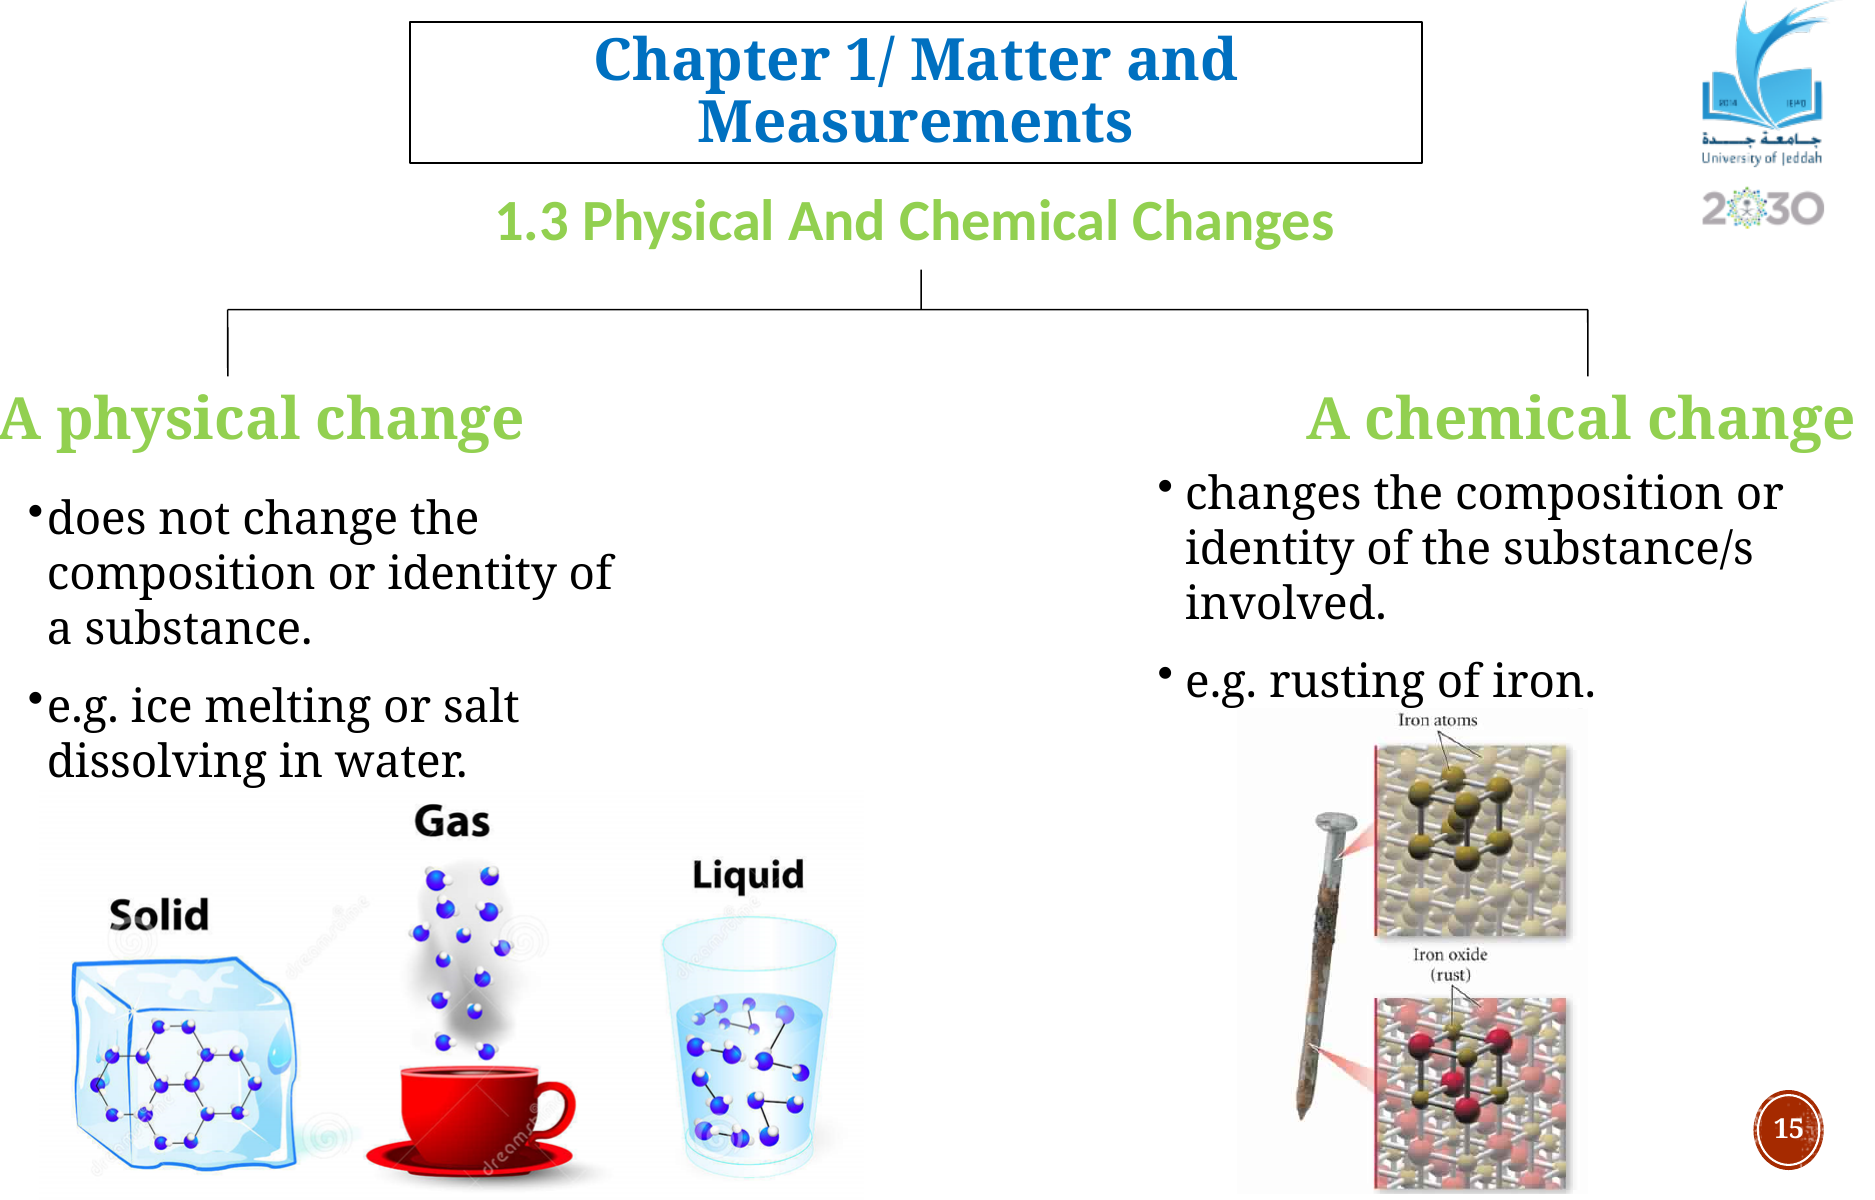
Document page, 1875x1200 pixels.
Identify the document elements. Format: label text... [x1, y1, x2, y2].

text_box does not change the composition or identity of a substance. e.g. ice melting or salt dissolving in water. [13, 481, 661, 794]
picture [39, 788, 864, 1200]
picture [1681, 0, 1846, 235]
text_box changes the composition or identity of the substance/s involved. e.g. rusting of iron. [1142, 456, 1846, 714]
slide_number 15 [1739, 1097, 1838, 1162]
text_box A physical change [168, 376, 369, 457]
text_box 1.3 Physical And Chemical Changes [721, 164, 1122, 271]
text_box [1364, 946, 1738, 1200]
picture [1237, 708, 1588, 1194]
text_box A chemical change [1481, 376, 1682, 456]
text_box Chapter 1/ Matter and Measurements [409, 21, 1423, 164]
